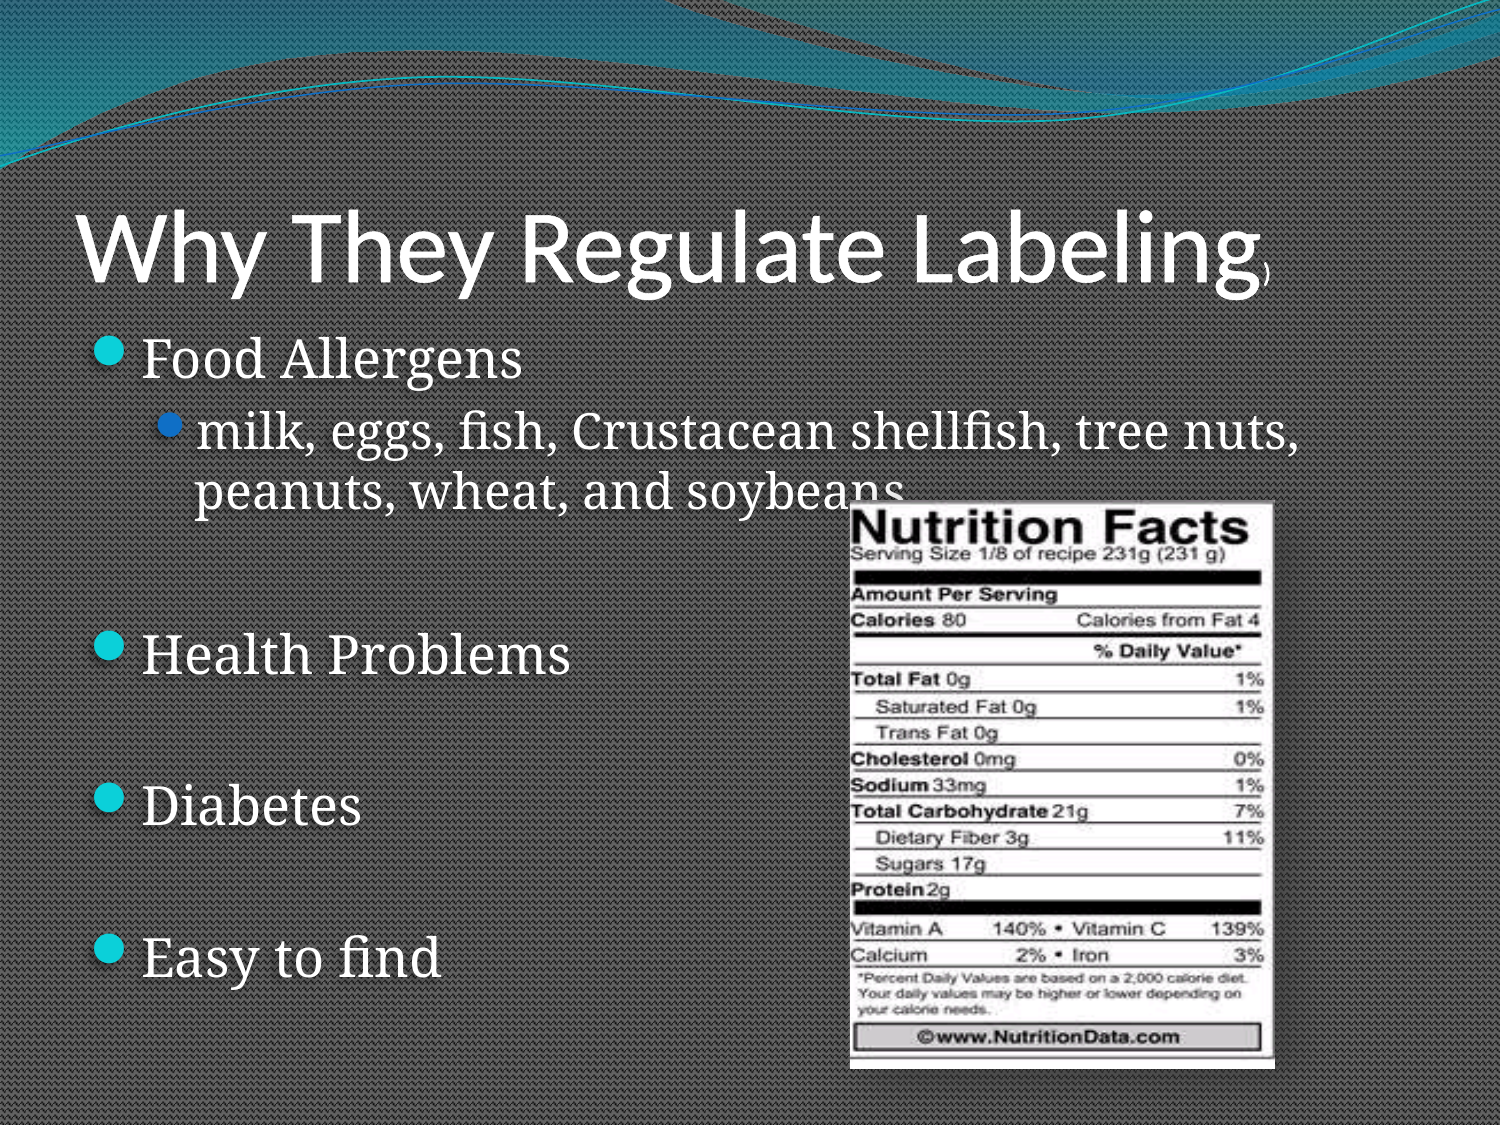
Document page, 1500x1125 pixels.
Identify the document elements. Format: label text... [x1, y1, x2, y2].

list Food Allergens milk, eggs, fish, Crustacean shellfish, tree nuts, peanuts, wheat, and soybeans Health Problems Diabetes Easy to find [75, 317, 1425, 1038]
title Why They Regulate Labeling) [75, 115, 1463, 303]
picture [849, 499, 1276, 1069]
